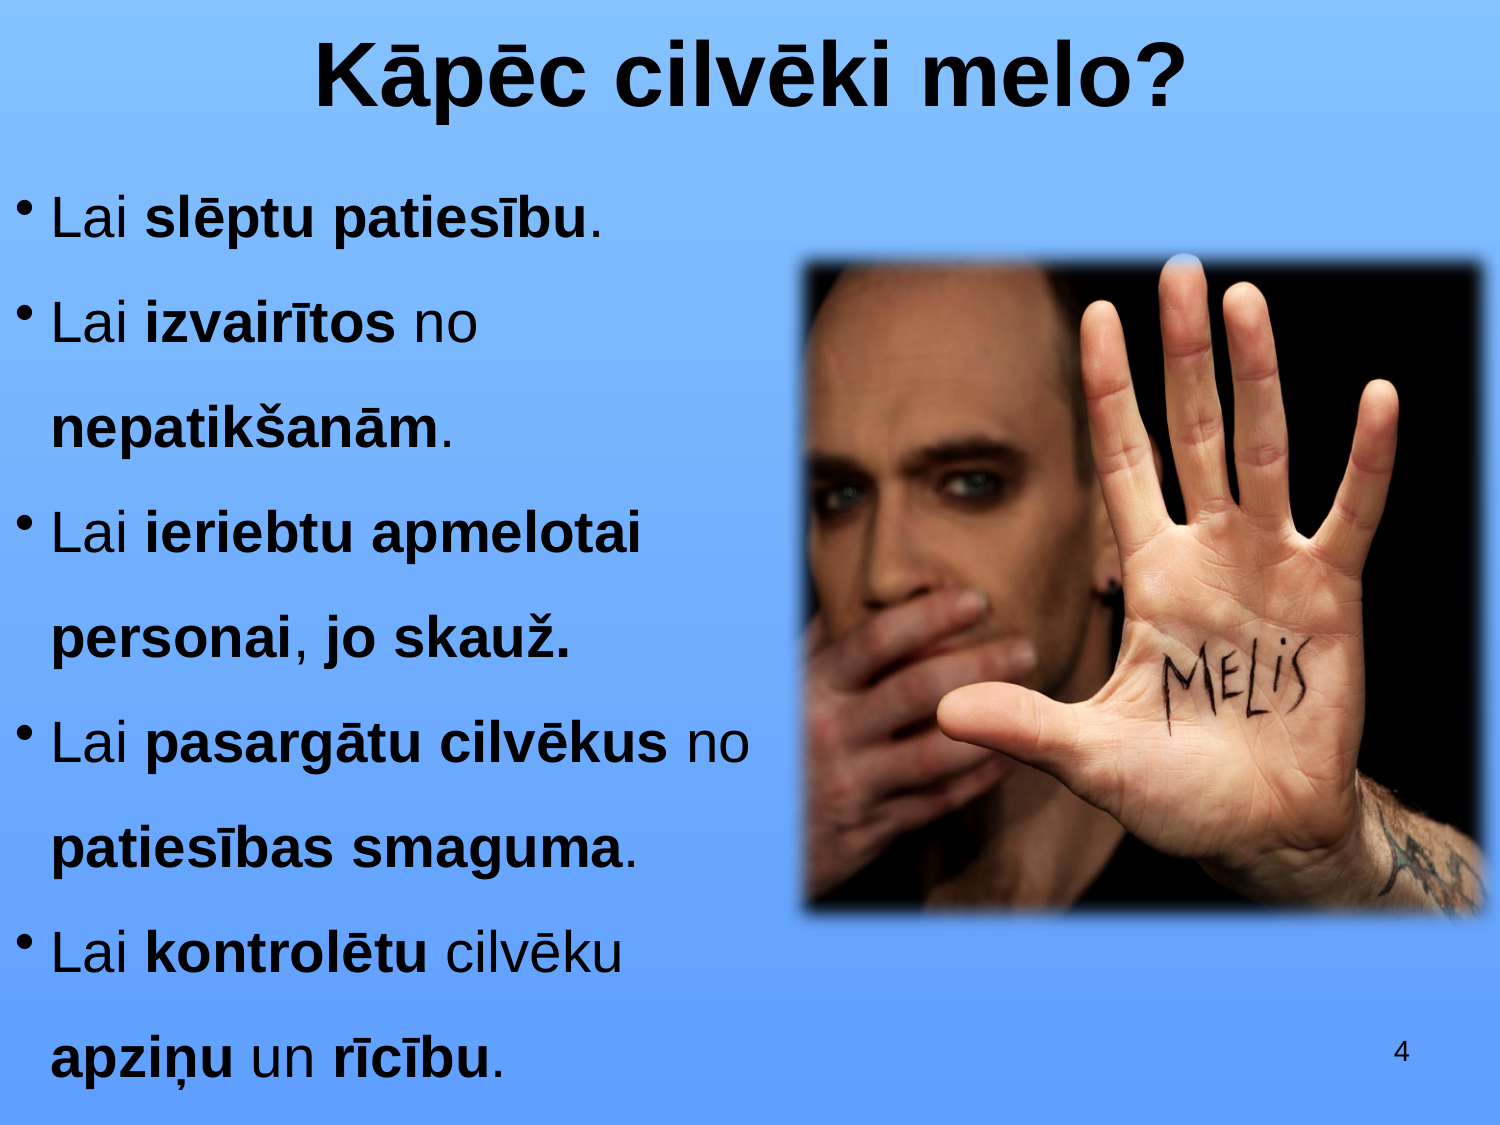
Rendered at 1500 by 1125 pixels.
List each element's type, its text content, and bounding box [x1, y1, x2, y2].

picture [785, 243, 1500, 932]
text_box Lai slēptu patiesību. Lai izvairītos no nepatikšanām. Lai ieriebtu apmelotai personai, jo skauž. Lai pasargātu cilvēkus no patiesības smaguma. Lai kontrolētu cilvēku apziņu un rīcību. [0, 137, 798, 1097]
slide_number 4 [1074, 1024, 1426, 1103]
title Kāpēc cilvēki melo? [76, 0, 1428, 140]
